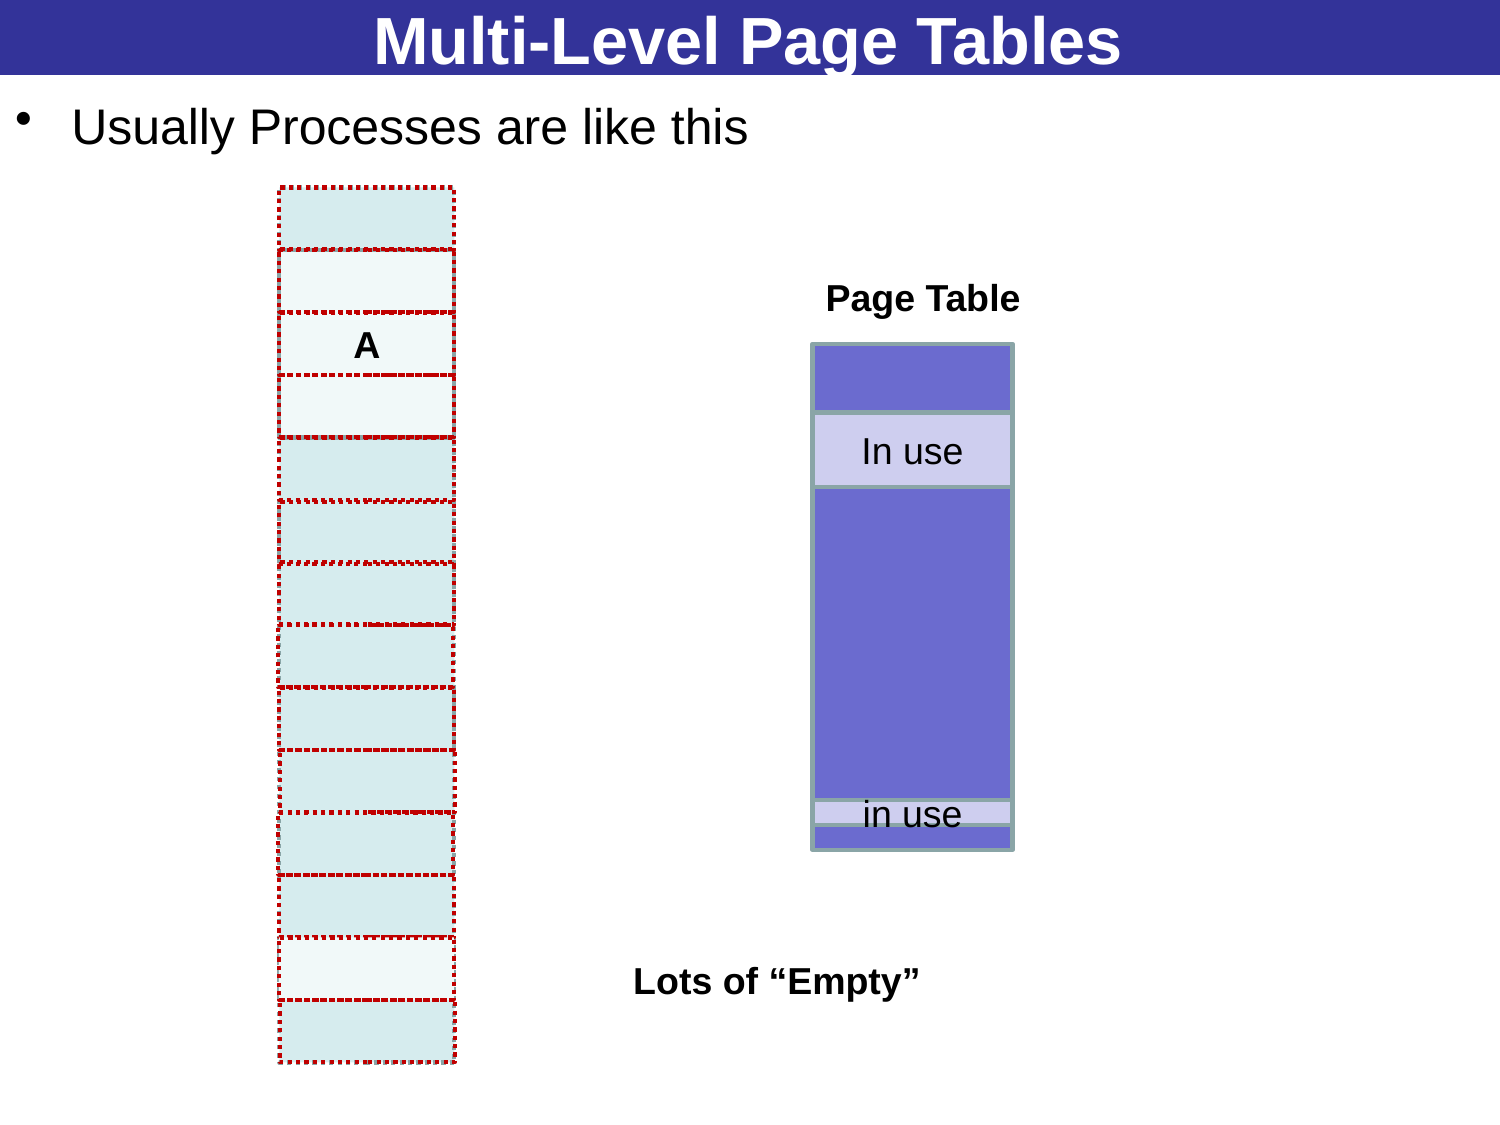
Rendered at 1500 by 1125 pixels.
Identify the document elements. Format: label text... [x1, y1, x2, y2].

text_box [277, 247, 456, 314]
text_box [277, 685, 456, 752]
list Usually Processes are like this [0, 87, 1500, 163]
text_box [277, 435, 456, 502]
text_box [277, 560, 456, 627]
text_box [278, 748, 457, 814]
text_box [810, 827, 1015, 852]
text_box [276, 623, 455, 689]
text_box [276, 810, 455, 877]
text_box [810, 489, 1015, 798]
text_box in use [810, 798, 1015, 827]
title Multi-Level Page Tables [0, 0, 1500, 75]
text_box Page Table [810, 266, 1036, 327]
text_box [277, 185, 456, 252]
text_box [277, 310, 456, 377]
text_box [278, 998, 457, 1064]
text_box [277, 873, 456, 939]
text_box [810, 342, 1015, 410]
text_box [277, 373, 456, 439]
text_box In use [810, 410, 1015, 489]
text_box [277, 935, 456, 1002]
text_box [277, 500, 456, 565]
text_box Lots of “Empty” [618, 949, 936, 1010]
